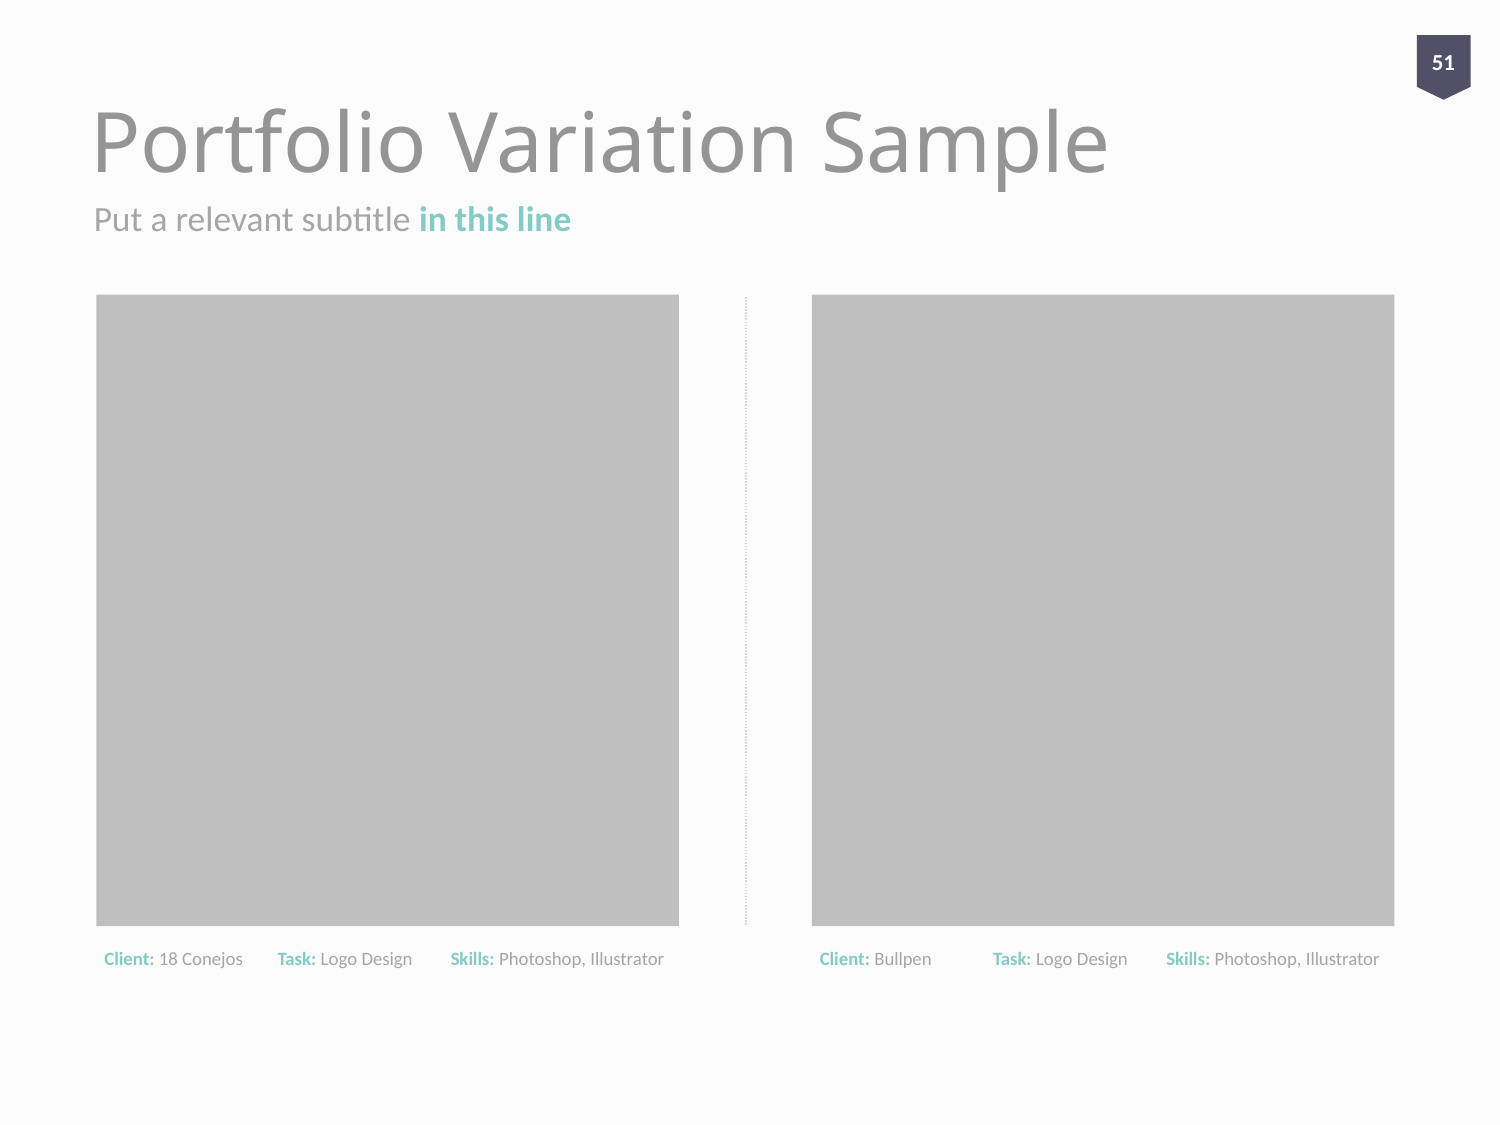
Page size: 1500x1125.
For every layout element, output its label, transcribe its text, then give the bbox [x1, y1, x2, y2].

text_box Put a relevant subtitle in this line [78, 177, 1429, 257]
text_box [804, 939, 1400, 978]
text_box [94, 293, 681, 928]
title Portfolio Variation Sample [75, 45, 1425, 233]
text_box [89, 939, 685, 978]
text_box 51 [1414, 33, 1473, 102]
text_box [810, 293, 1397, 928]
